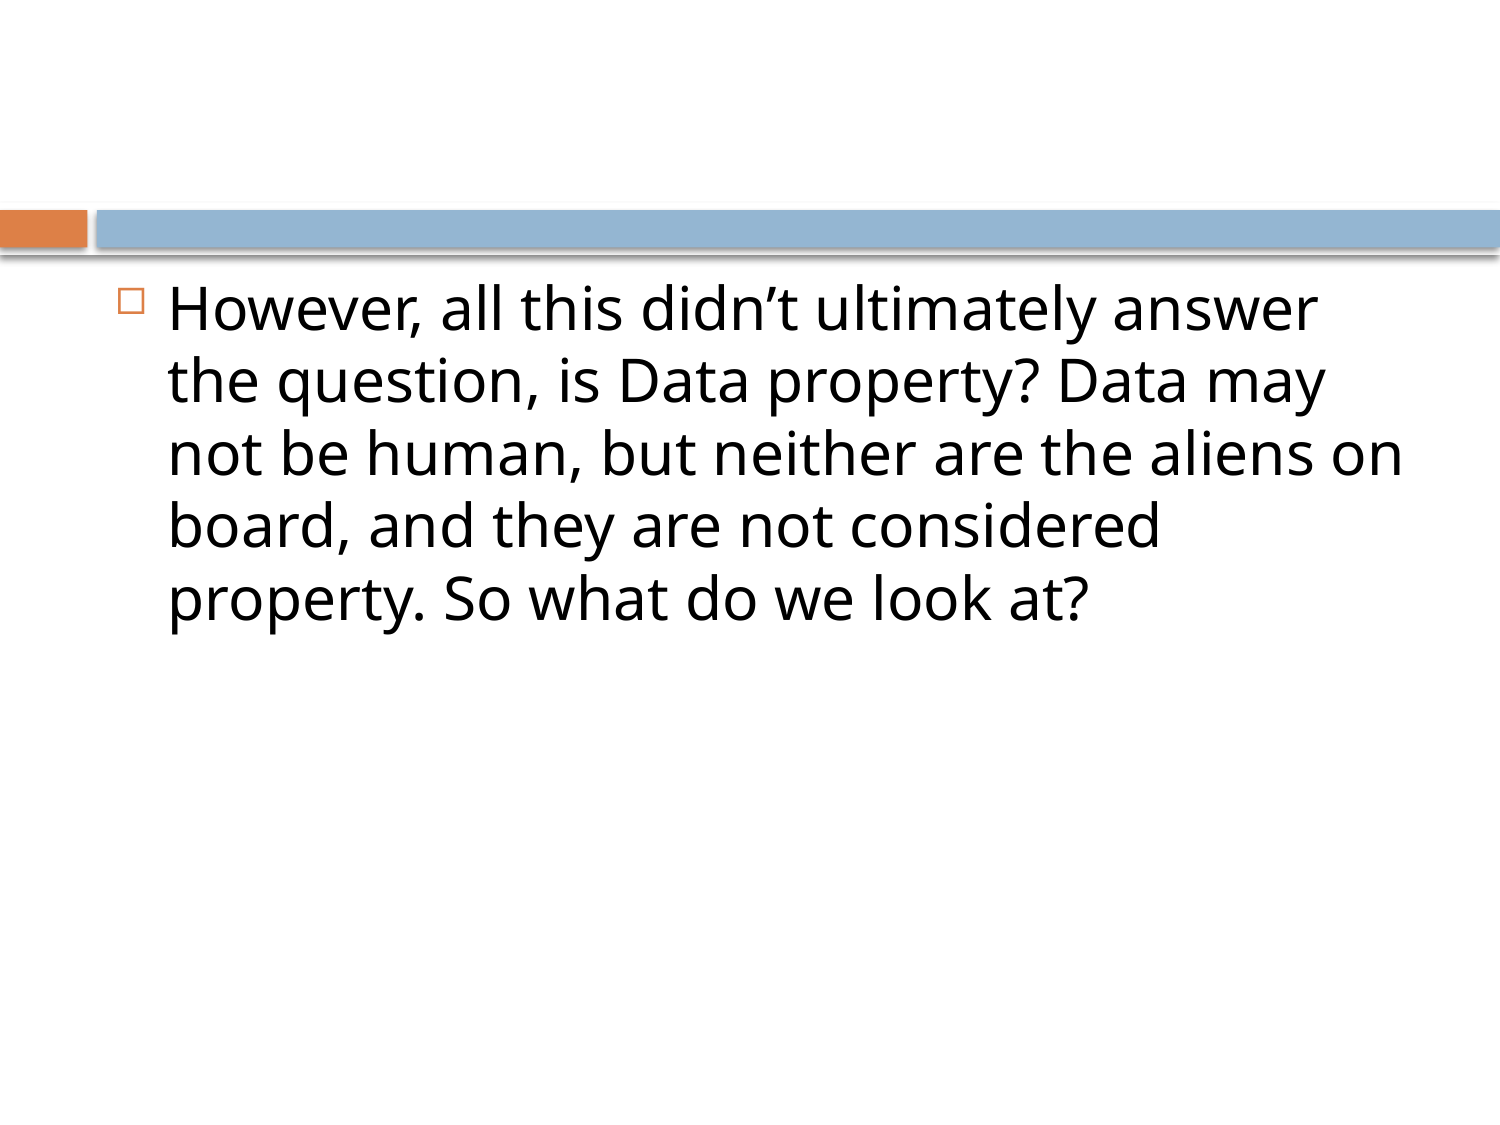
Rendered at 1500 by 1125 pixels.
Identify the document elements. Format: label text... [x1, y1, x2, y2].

list However, all this didn’t ultimately answer the question, is Data property? Data may not be human, but neither are the aliens on board, and they are not considered property. So what do we look at? [100, 262, 1438, 1000]
